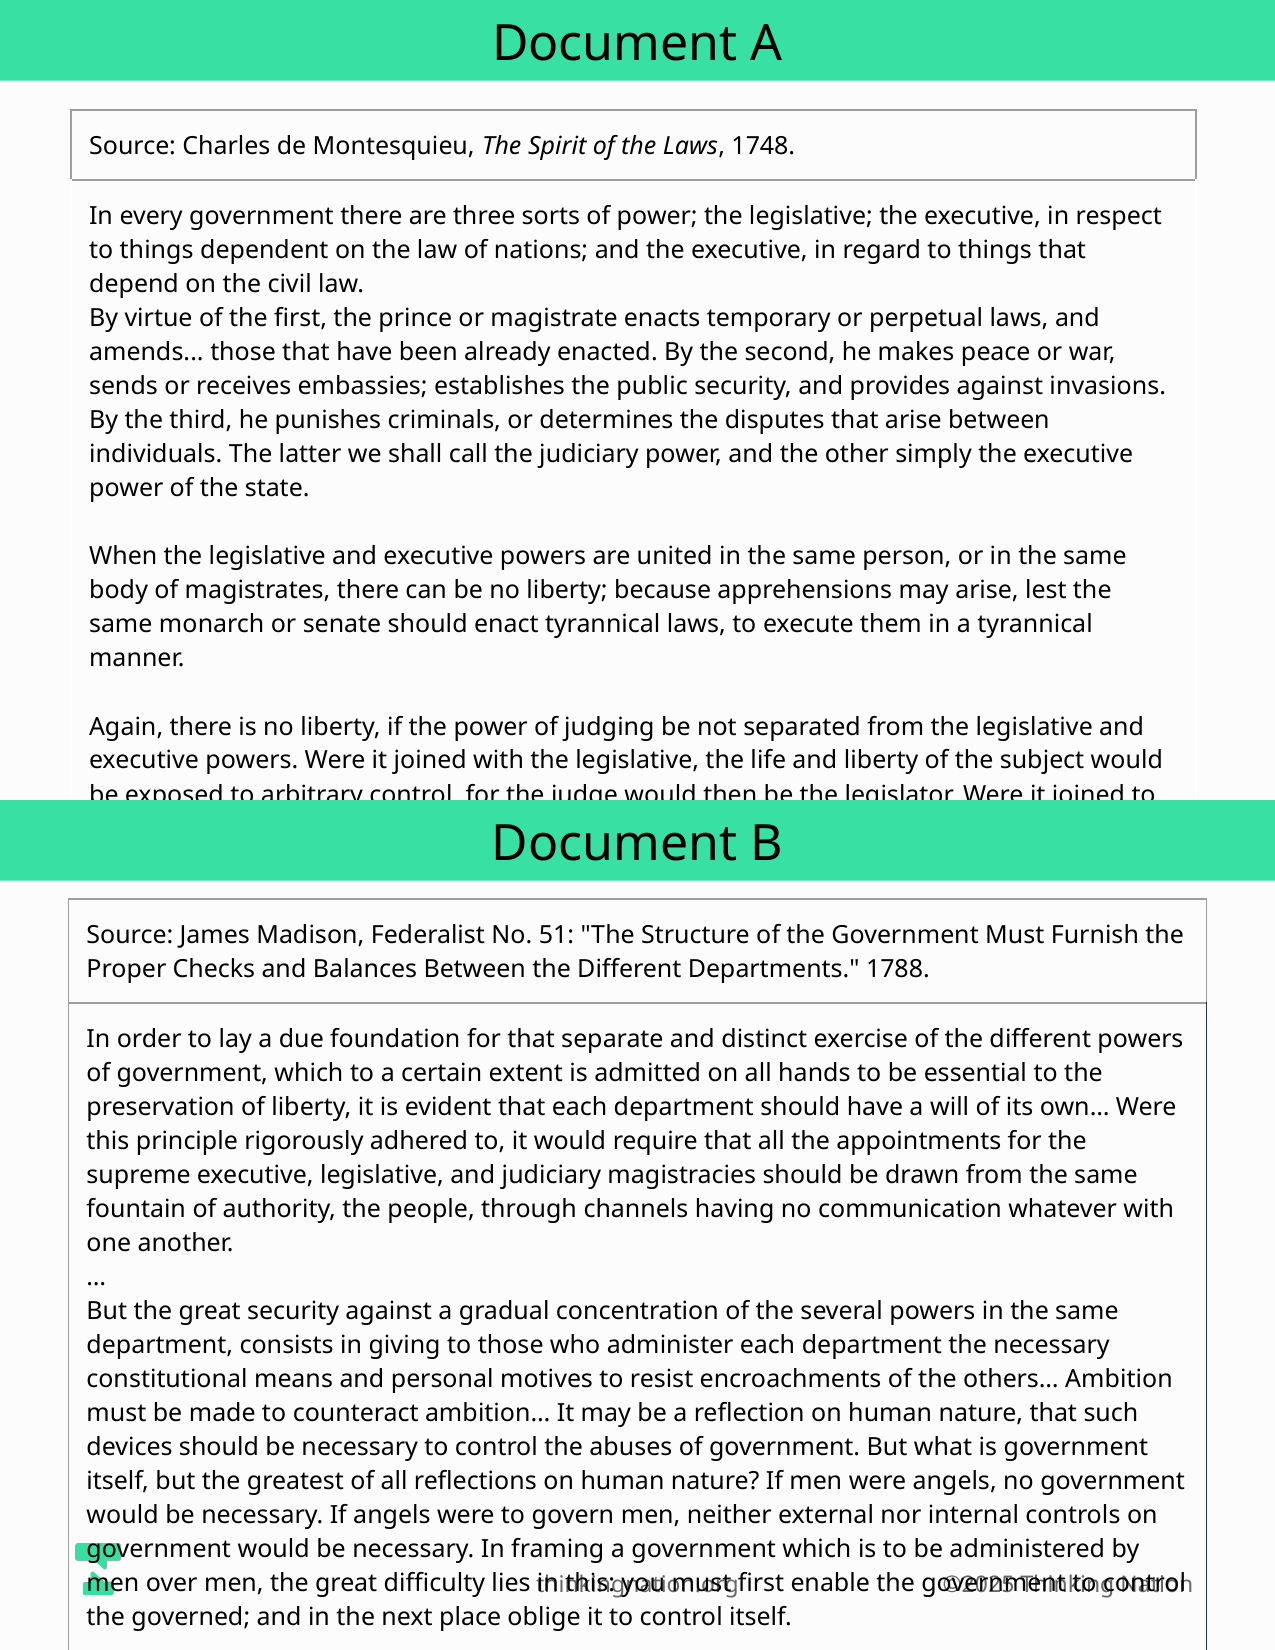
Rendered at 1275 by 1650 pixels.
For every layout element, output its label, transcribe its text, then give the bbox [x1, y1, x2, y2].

table_cell In order to lay a due foundation for that separate and distinct exercise of the different powers of government, which to a certain extent is admitted on all hands to be essential to the preservation of liberty, it is evident that each department should have a will of its own… Were this principle rigorously adhered to, it would require that all the appointments for the supreme executive, legislative, and judiciary magistracies should be drawn from the same fountain of authority, the people, through channels having no communication whatever with one another. … But the great security against a gradual concentration of the several powers in the same department, consists in giving to those who administer each department the necessary constitutional means and personal motives to resist encroachments of the others… Ambition must be made to counteract ambition… It may be a reflection on human nature, that such devices should be necessary to control the abuses of government. But what is government itself, but the greatest of all reflections on human nature? If men were angels, no government would be necessary. If angels were to govern men, neither external nor internal controls on government would be necessary. In framing a government which is to be administered by men over men, the great difficulty lies in this: you must first enable the government to control the governed; and in the next place oblige it to control itself. [69, 1004, 1206, 1650]
text_box Document A [0, 0, 1275, 81]
text_box Document B [0, 800, 1275, 881]
table_cell In every government there are three sorts of power; the legislative; the executive, in respect to things dependent on the law of nations; and the executive, in regard to things that depend on the civil law. By virtue of the first, the prince or magistrate enacts temporary or perpetual laws, and amends... those that have been already enacted. By the second, he makes peace or war, sends or receives embassies; establishes the public security, and provides against invasions. By the third, he punishes criminals, or determines the disputes that arise between individuals. The latter we shall call the judiciary power, and the other simply the executive power of the state. When the legislative and executive powers are united in the same person, or in the same body of magistrates, there can be no liberty; because apprehensions may arise, lest the same monarch or senate should enact tyrannical laws, to execute them in a tyrannical manner. Again, there is no liberty, if the power of judging be not separated from the legislative and executive powers. Were it joined with the legislative, the life and liberty of the subject would be exposed to arbitrary control, for the judge would then be the legislator. Were it joined to the executive power, the judge might behave with all the violence of an oppressor. [72, 181, 1195, 800]
table_header Source: Charles de Montesquieu, The Spirit of the Laws, 1748. [72, 111, 1195, 179]
table_header Source: James Madison, Federalist No. 51: "The Structure of the Government Must Furnish the Proper Checks and Balances Between the Different Departments." 1788. [69, 900, 1206, 1002]
picture [62, 1533, 134, 1605]
